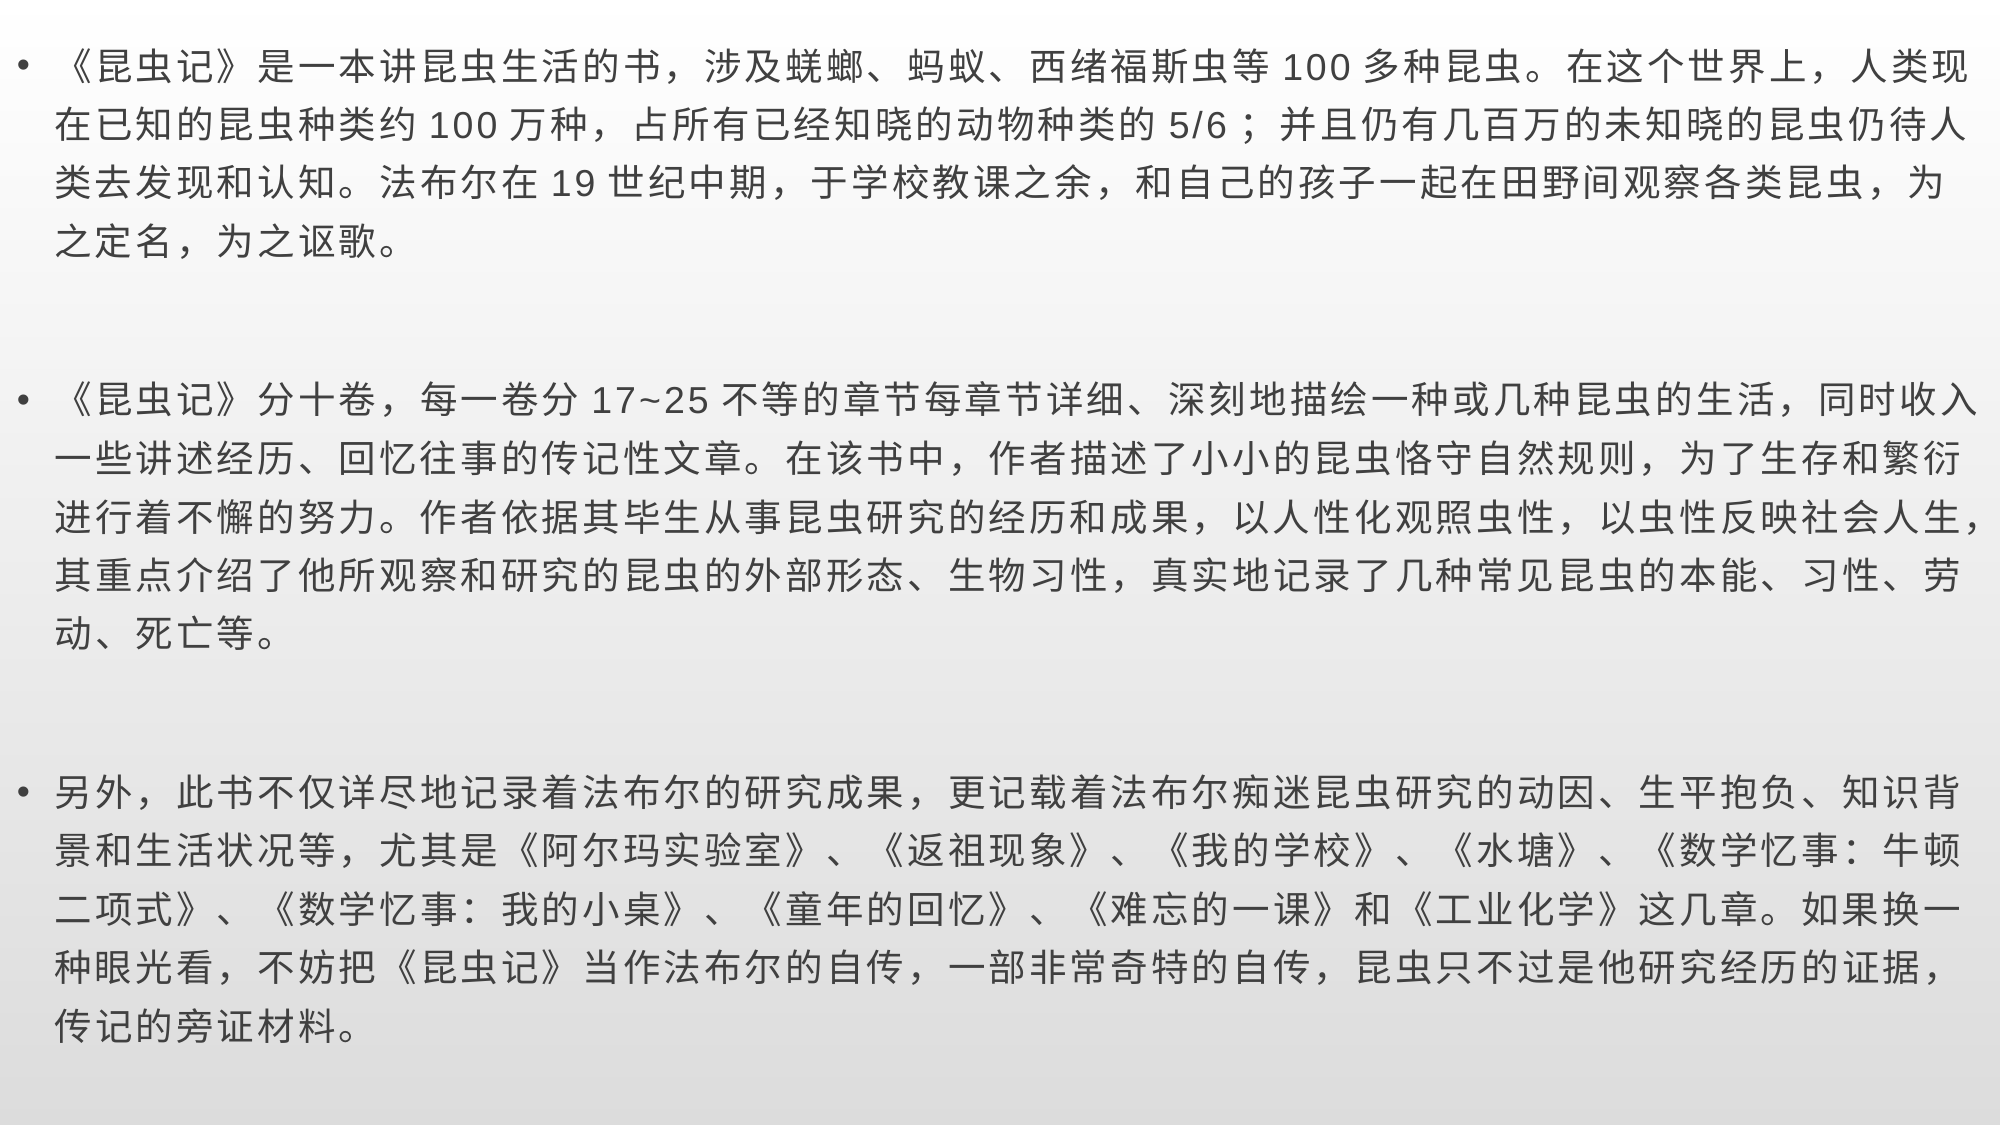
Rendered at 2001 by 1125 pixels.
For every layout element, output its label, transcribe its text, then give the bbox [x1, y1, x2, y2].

list 《昆虫记》是一本讲昆虫生活的书，涉及蜣螂、蚂蚁、西绪福斯虫等100多种昆虫。在这个世界上，人类现在已知的昆虫种类约100万种，占所有已经知晓的动物种类的5/6；并且仍有几百万的未知晓的昆虫仍待人类去发现和认知。法布尔在19世纪中期，于学校教课之余，和自己的孩子一起在田野间观察各类昆虫，为之定名，为之讴歌。 《昆虫记》分十卷，每一卷分17~25不等的章节每章节详细、深刻地描绘一种或几种昆虫的生活，同时收入一些讲述经历、回忆往事的传记性文章。在该书中，作者描述了小小的昆虫恪守自然规则，为了生存和繁衍进行着不懈的努力。作者依据其毕生从事昆虫研究的经历和成果，以人性化观照虫性，以虫性反映社会人生，其重点介绍了他所观察和研究的昆虫的外部形态、生物习性，真实地记录了几种常见昆虫的本能、习性、劳动、死亡等。 另外，此书不仅详尽地记录着法布尔的研究成果，更记载着法布尔痴迷昆虫研究的动因、生平抱负、知识背景和生活状况等，尤其是《阿尔玛实验室》、《返祖现象》、《我的学校》、《水塘》、《数学忆事：牛顿二项式》、《数学忆事：我的小桌》、《童年的回忆》、《难忘的一课》和《工业化学》这几章。如果换一种眼光看，不妨把《昆虫记》当作法布尔的自传，一部非常奇特的自传，昆虫只不过是他研究经历的证据，传记的旁证材料。 [0, 29, 2000, 1125]
